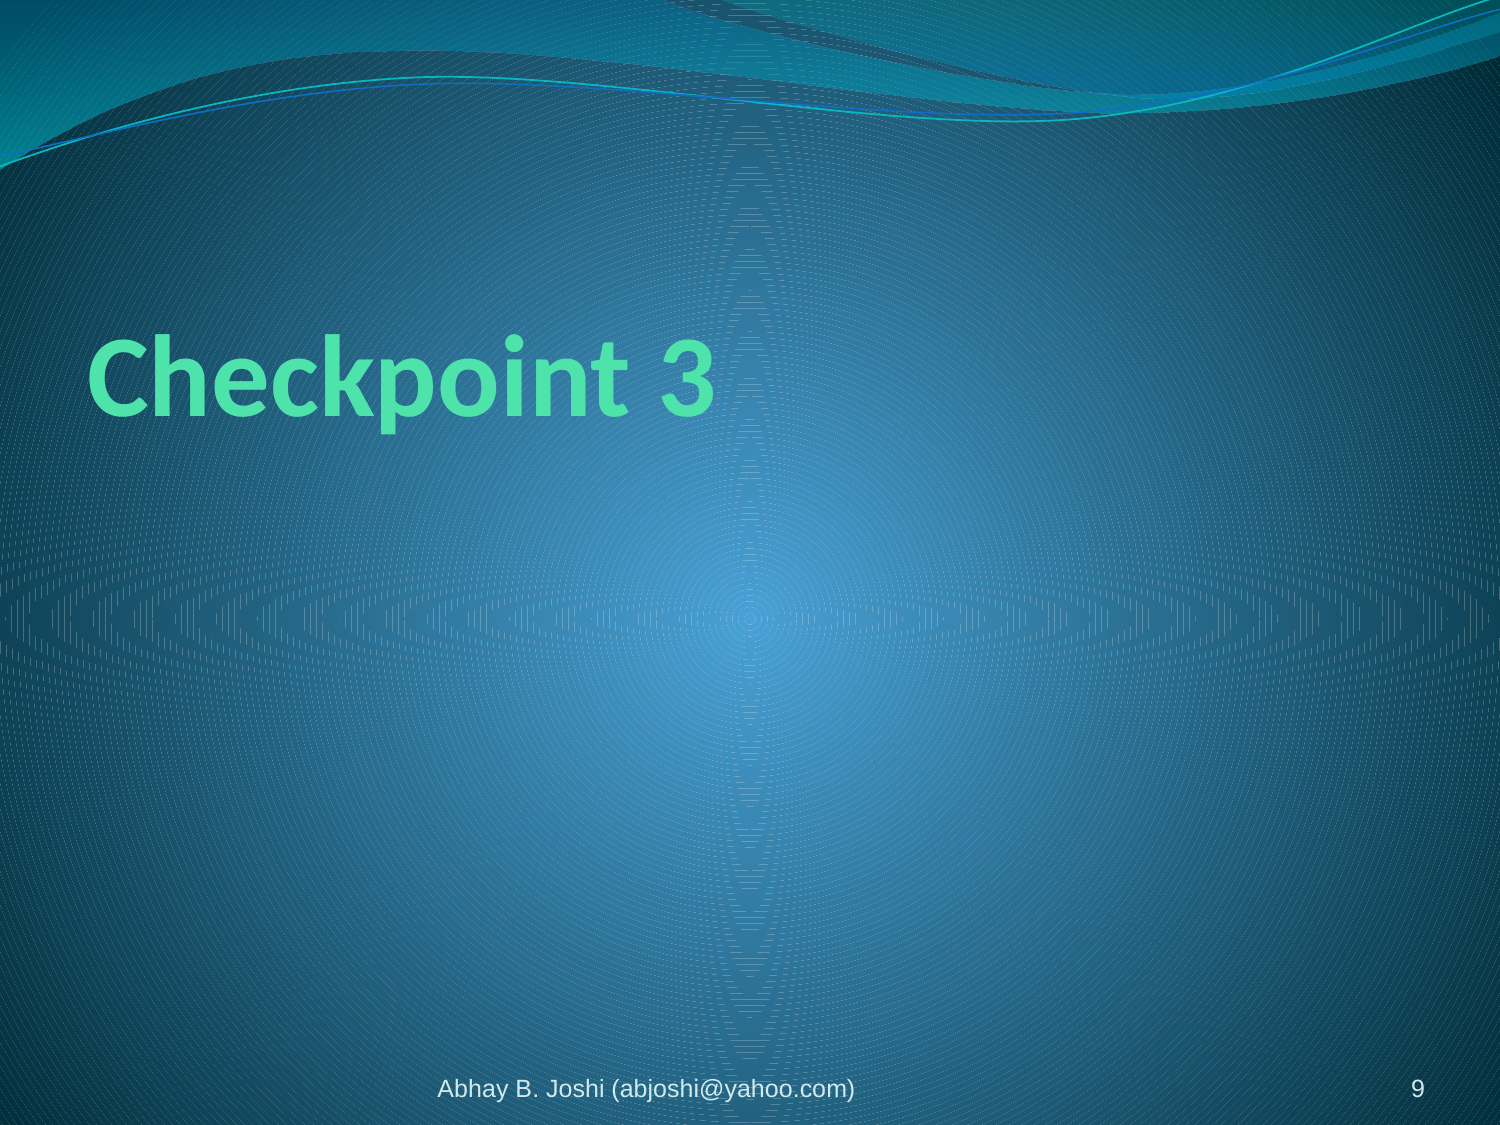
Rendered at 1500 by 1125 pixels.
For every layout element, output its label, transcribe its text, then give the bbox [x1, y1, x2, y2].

title Checkpoint 3 [86, 216, 1362, 440]
footer Abhay B. Joshi (abjoshi@yahoo.com) [437, 1042, 988, 1103]
slide_number 9 [1299, 1042, 1425, 1103]
